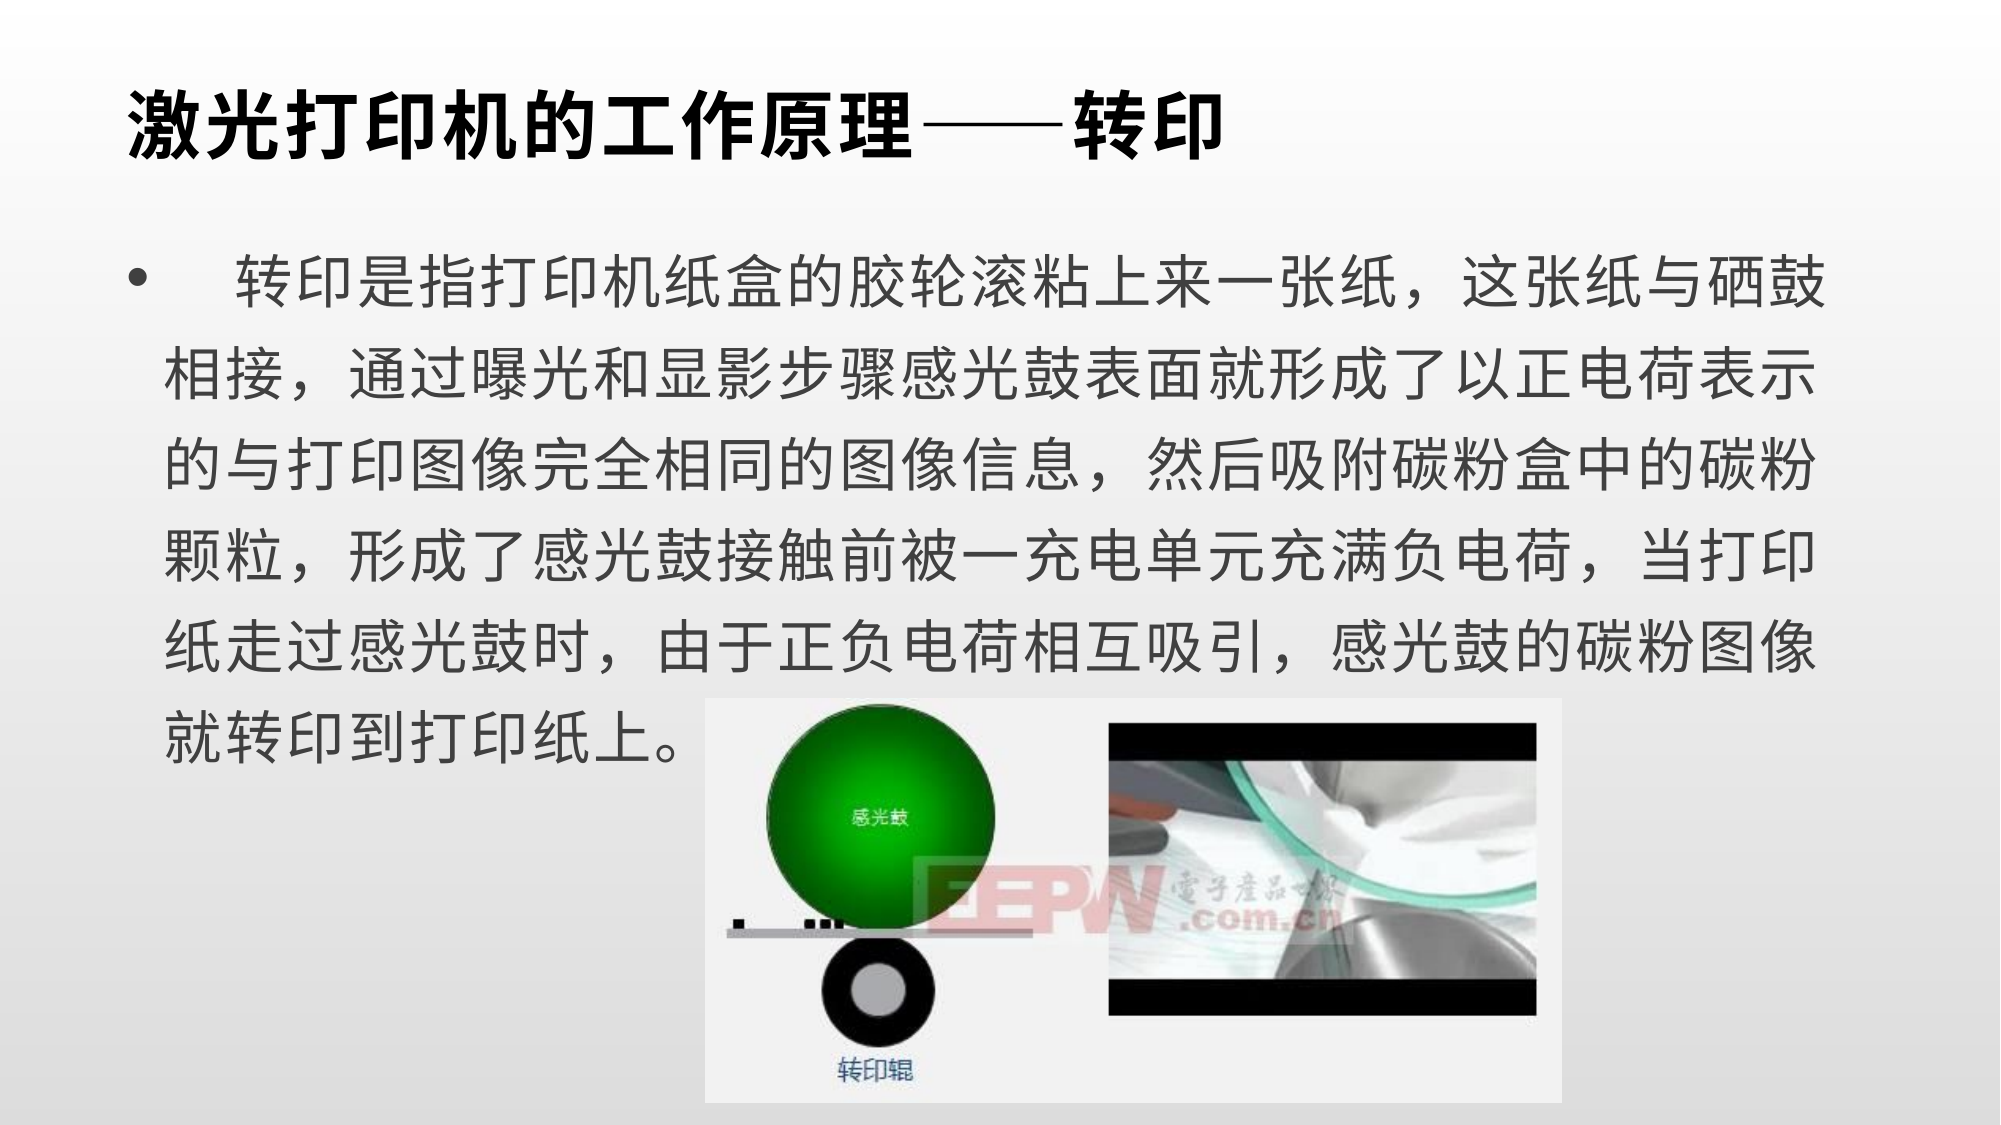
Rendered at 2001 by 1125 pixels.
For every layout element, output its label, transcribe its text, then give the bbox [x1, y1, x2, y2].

picture [705, 698, 1562, 1103]
list 转印是指打印机纸盒的胶轮滚粘上来一张纸，这张纸与硒鼓相接，通过曝光和显影步骤感光鼓表面就形成了以正电荷表示的与打印图像完全相同的图像信息，然后吸附碳粉盒中的碳粉颗粒，形成了感光鼓接触前被一充电单元充满负电荷，当打印纸走过感光鼓时，由于正负电荷相互吸引，感光鼓的碳粉图像就转印到打印纸上。 [109, 212, 1891, 1040]
title 激光打印机的工作原理——转印 [109, 70, 1891, 178]
